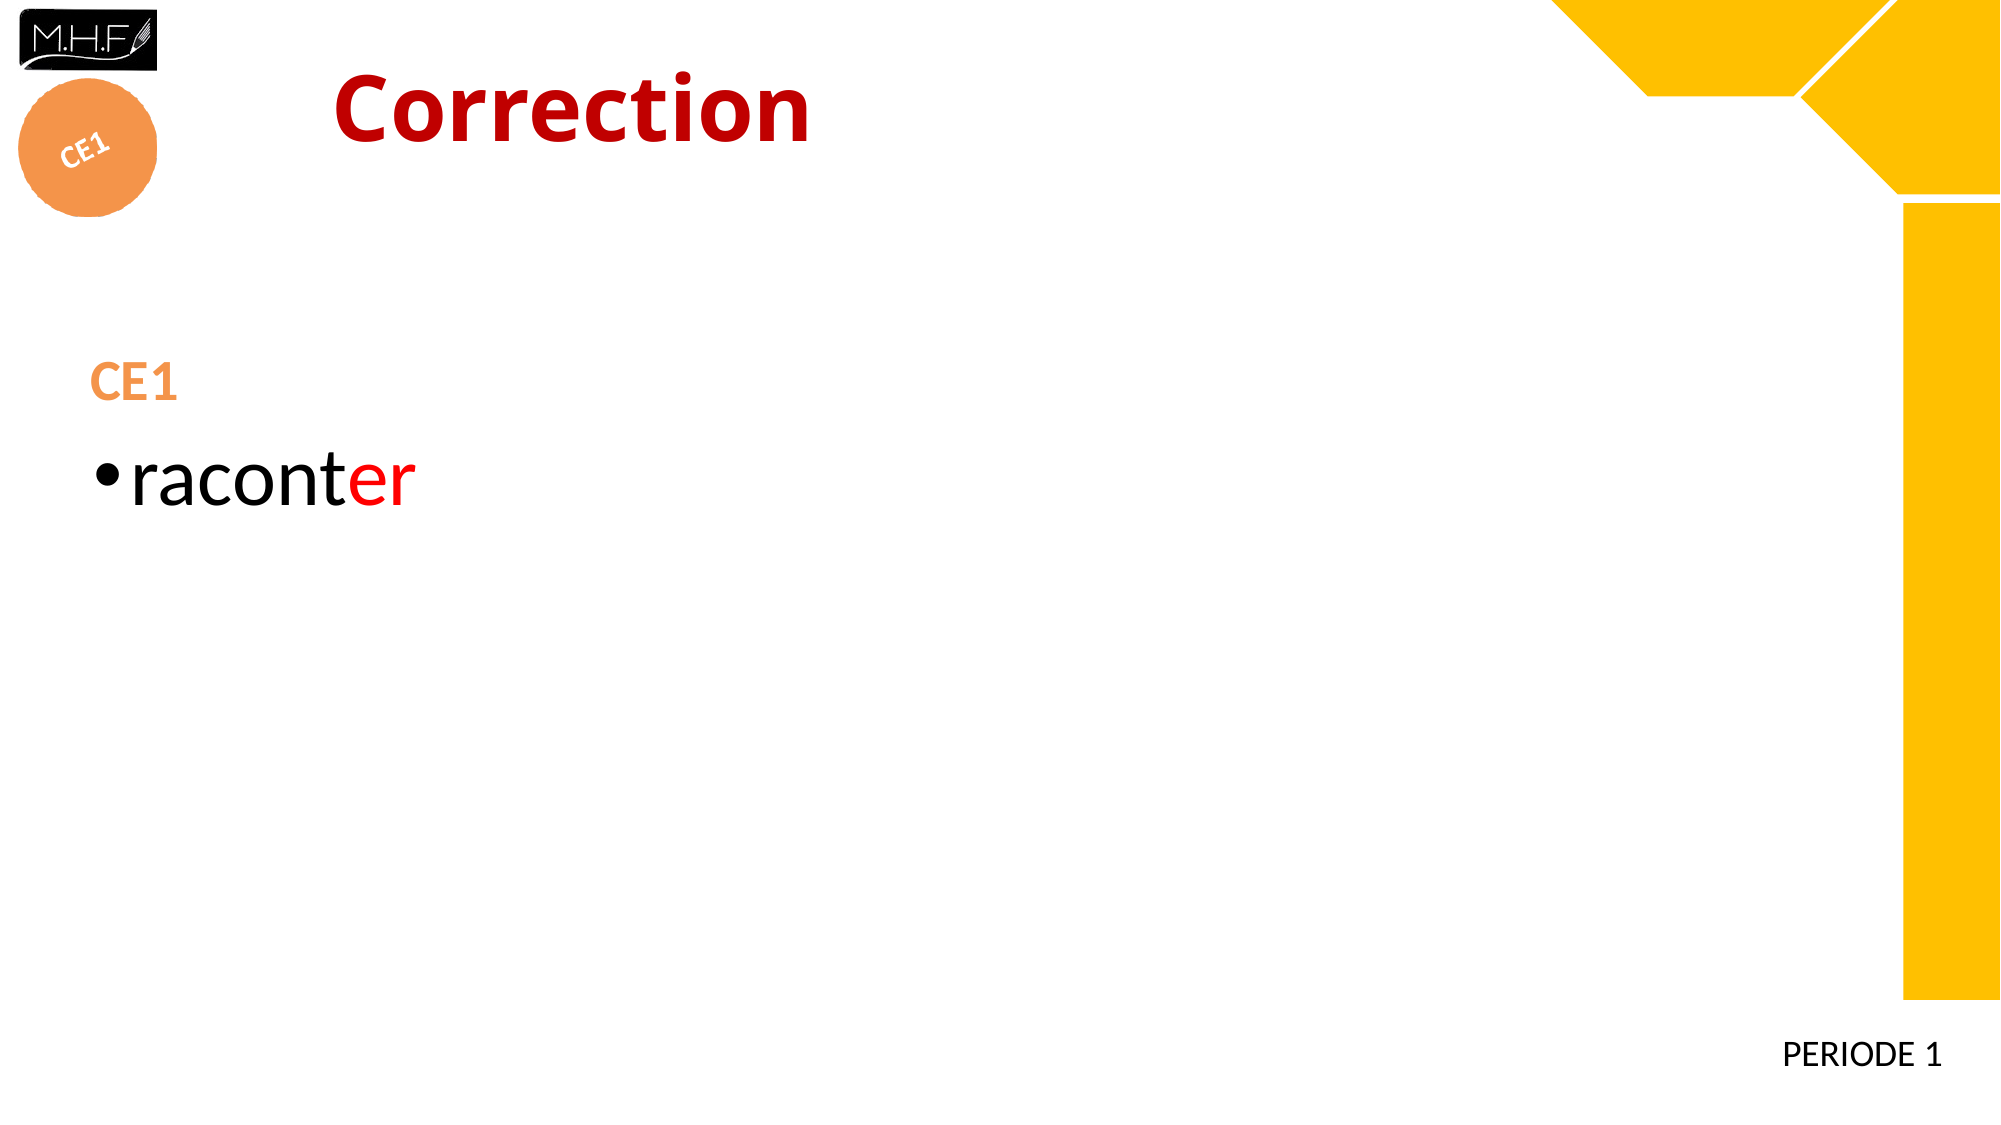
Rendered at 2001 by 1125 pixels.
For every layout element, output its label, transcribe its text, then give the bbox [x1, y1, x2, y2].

text_box CE1 [74, 314, 675, 420]
text_box PERIODE 1 [1362, 1021, 1967, 1125]
title Correction [316, 3, 1863, 221]
text_box [1902, 202, 2000, 1001]
text_box [1799, 0, 2000, 196]
picture [16, 7, 157, 74]
picture [18, 78, 157, 218]
list raconter [78, 335, 679, 790]
text_box [1549, 0, 1892, 98]
